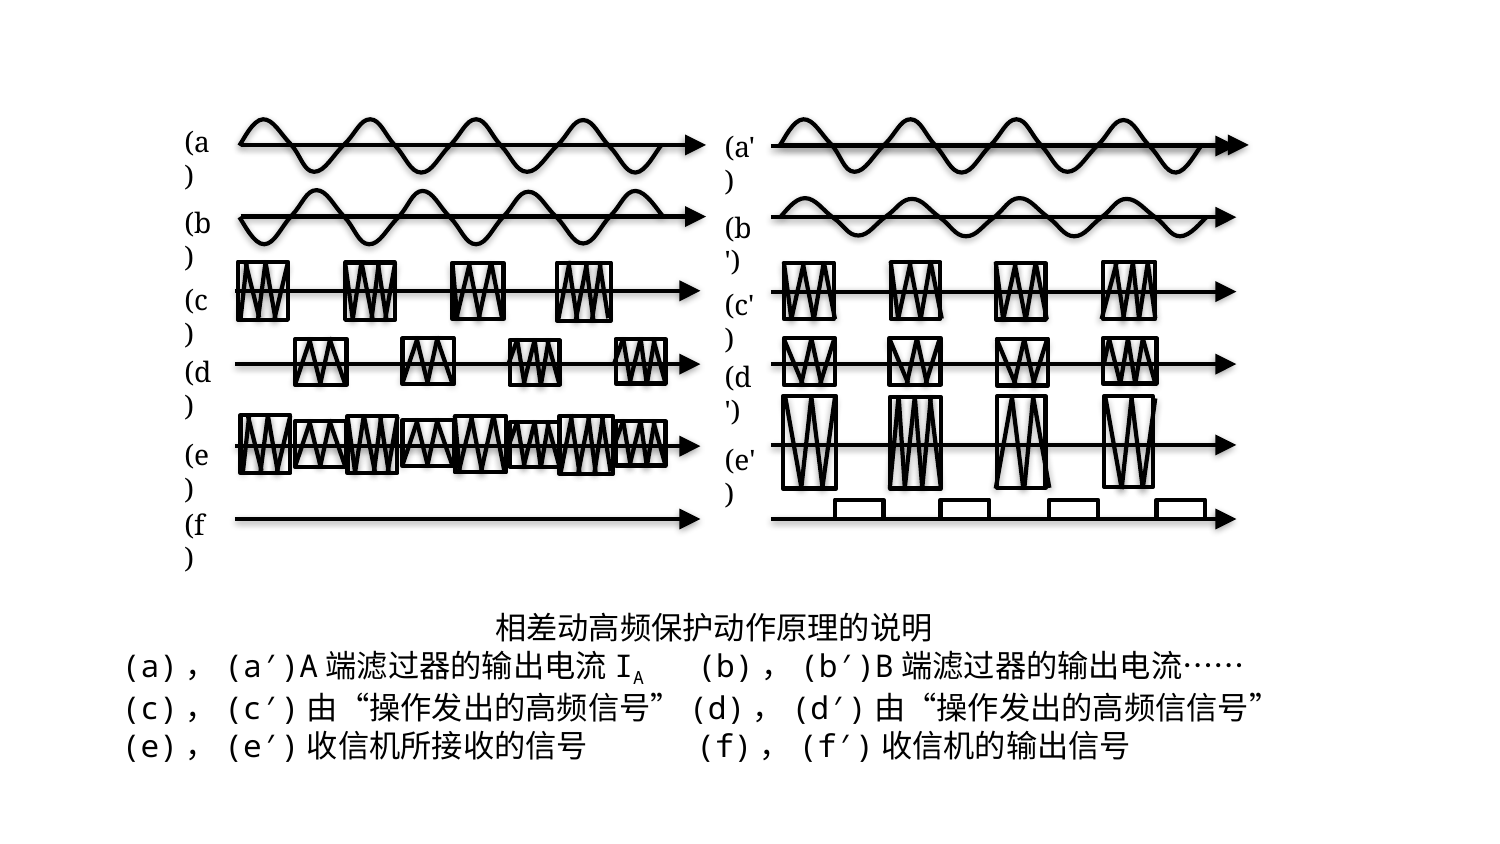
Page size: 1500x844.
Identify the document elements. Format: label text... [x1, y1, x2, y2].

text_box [169, 116, 1249, 549]
text_box 相差动高频保护动作原理的说明 (a)，(a′)A端滤过器的输出电流IA (b)，(b′)B端滤过器的输出电流…… (c)，(c′)由“操作发出的高频信号”(d)，(d′)由“操作发出的高频信信号” (e)，(e′)收信机所接收的信号 (f)，(f′)收信机的输出信号 [107, 601, 1302, 771]
